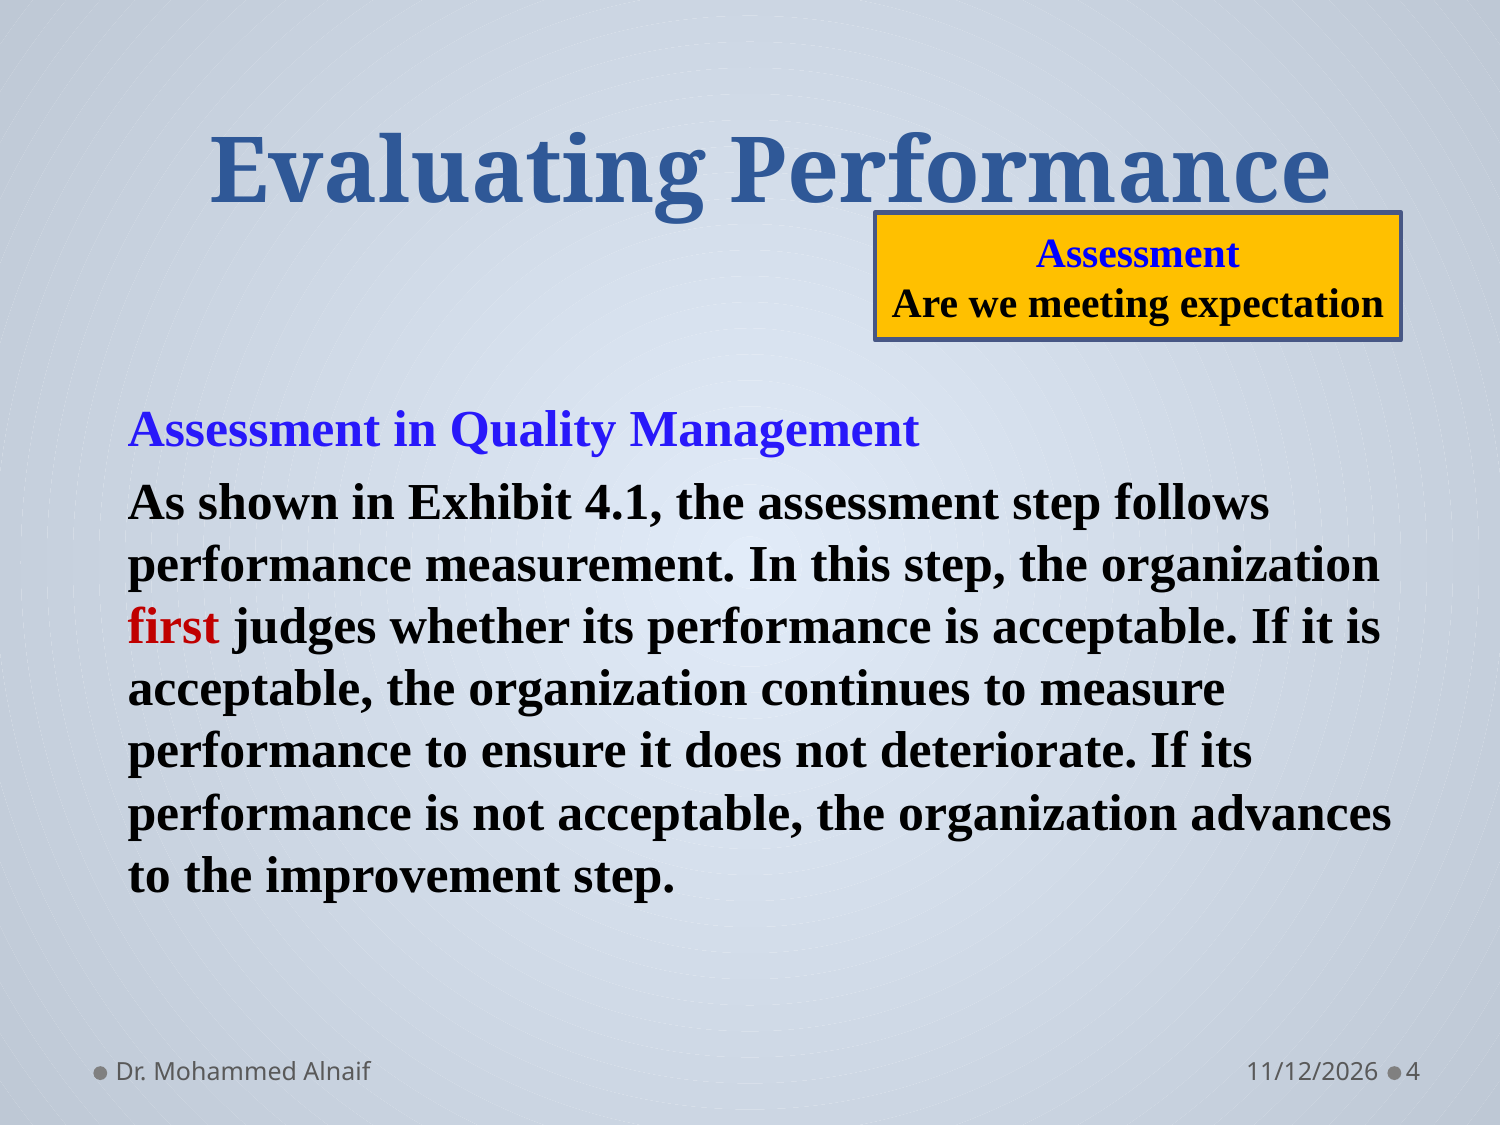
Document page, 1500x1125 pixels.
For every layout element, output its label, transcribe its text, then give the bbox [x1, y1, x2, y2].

slide_number 4 [1401, 1042, 1494, 1103]
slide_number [1043, 1042, 1386, 1103]
text_box Assessment Are we meeting expectation [873, 210, 1403, 342]
subtitle Assessment in Quality Management As shown in Exhibit 4.1, the assessment step follows performance measurement. In this step, the organization first judges whether its performance is acceptable. If it is acceptable, the organization continues to measure performance to ensure it does not deteriorate. If its performance is not acceptable, the organization advances to the improvement step. [112, 387, 1425, 913]
footer Dr. Mohammed Alnaif [108, 1042, 576, 1103]
title Evaluating Performance [187, 75, 1355, 229]
